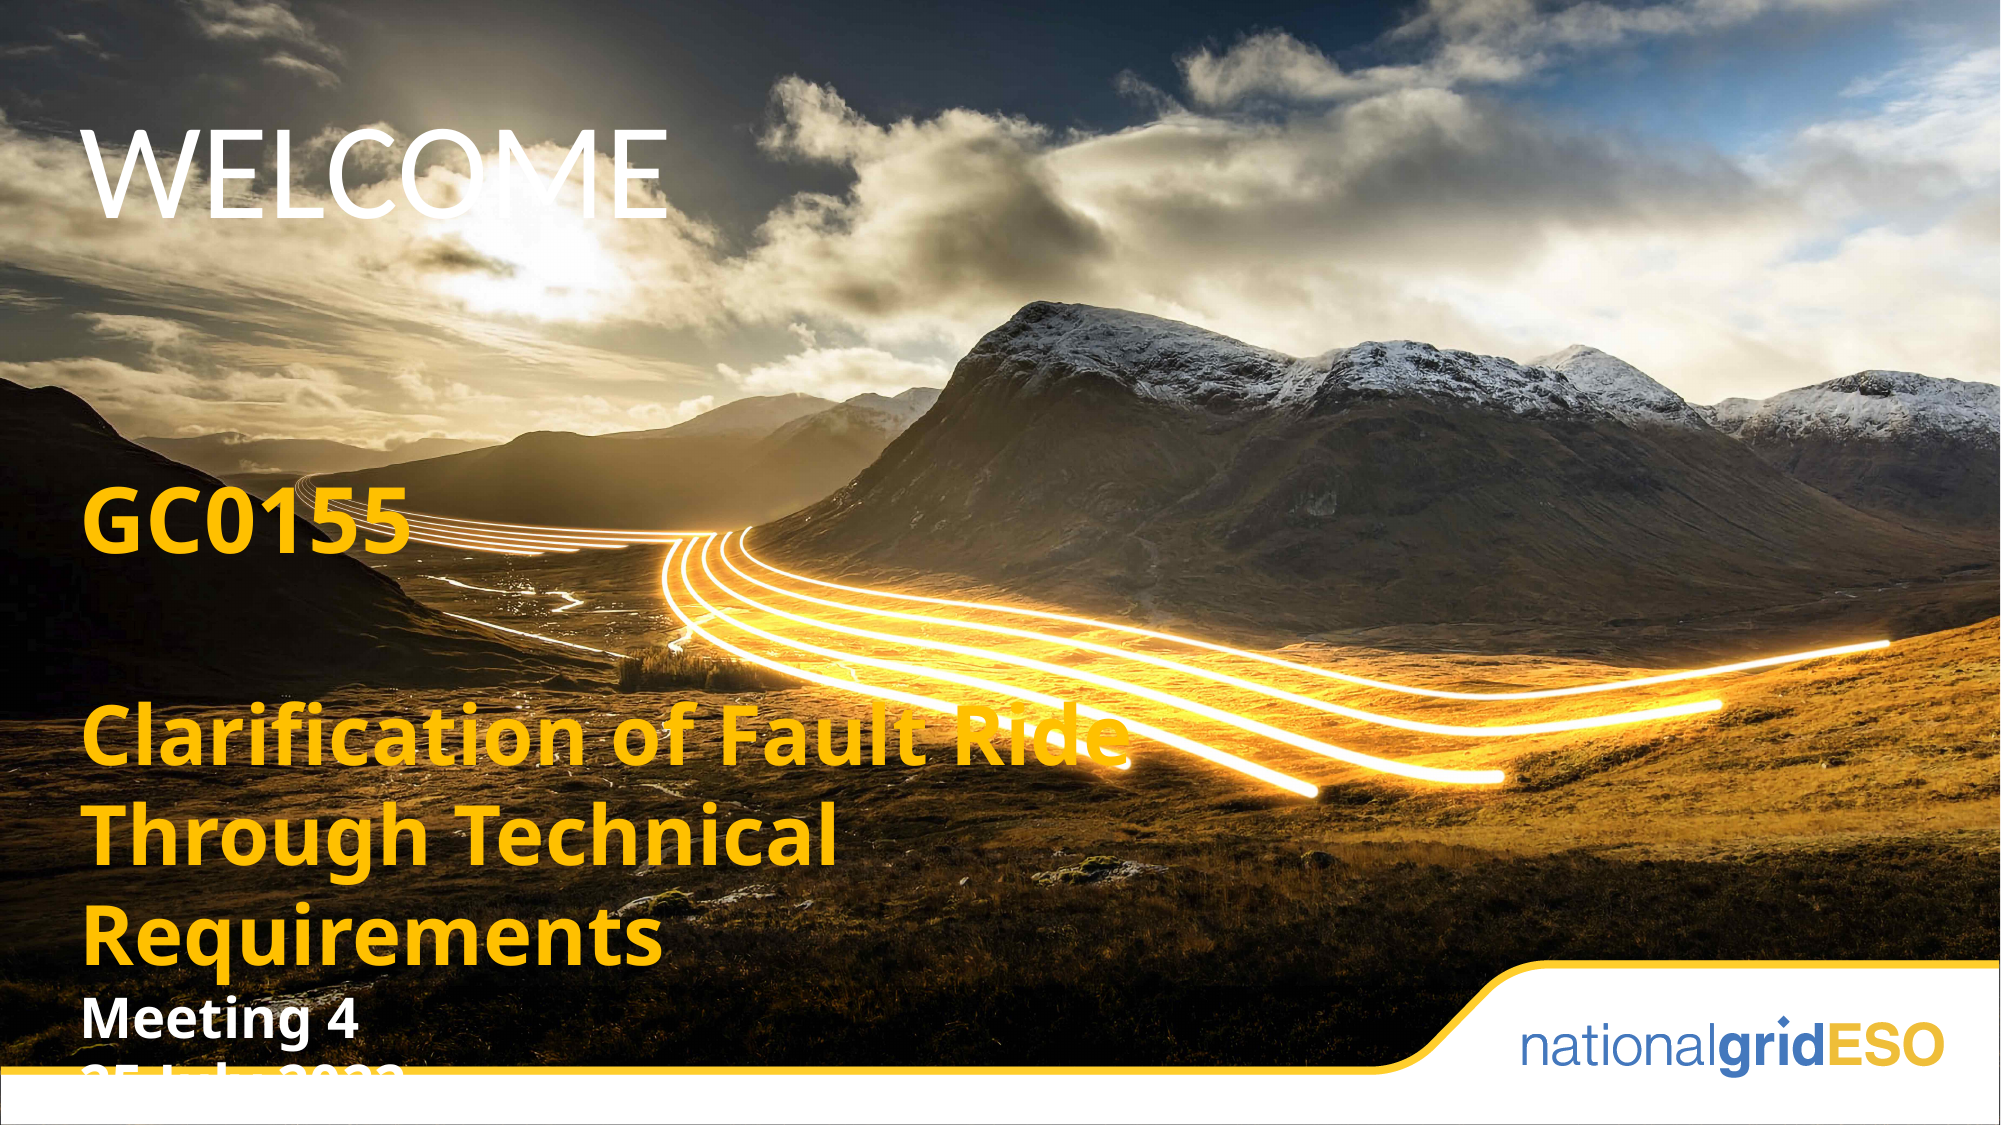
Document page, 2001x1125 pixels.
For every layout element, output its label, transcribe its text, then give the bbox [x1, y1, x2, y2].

text_box GC0155 Clarification of Fault Ride Through Technical Requirements Meeting 4 25 July 2022 Online Meeting via Teams [64, 454, 1439, 1125]
picture [0, 0, 2001, 1125]
list WELCOME [64, 92, 752, 259]
